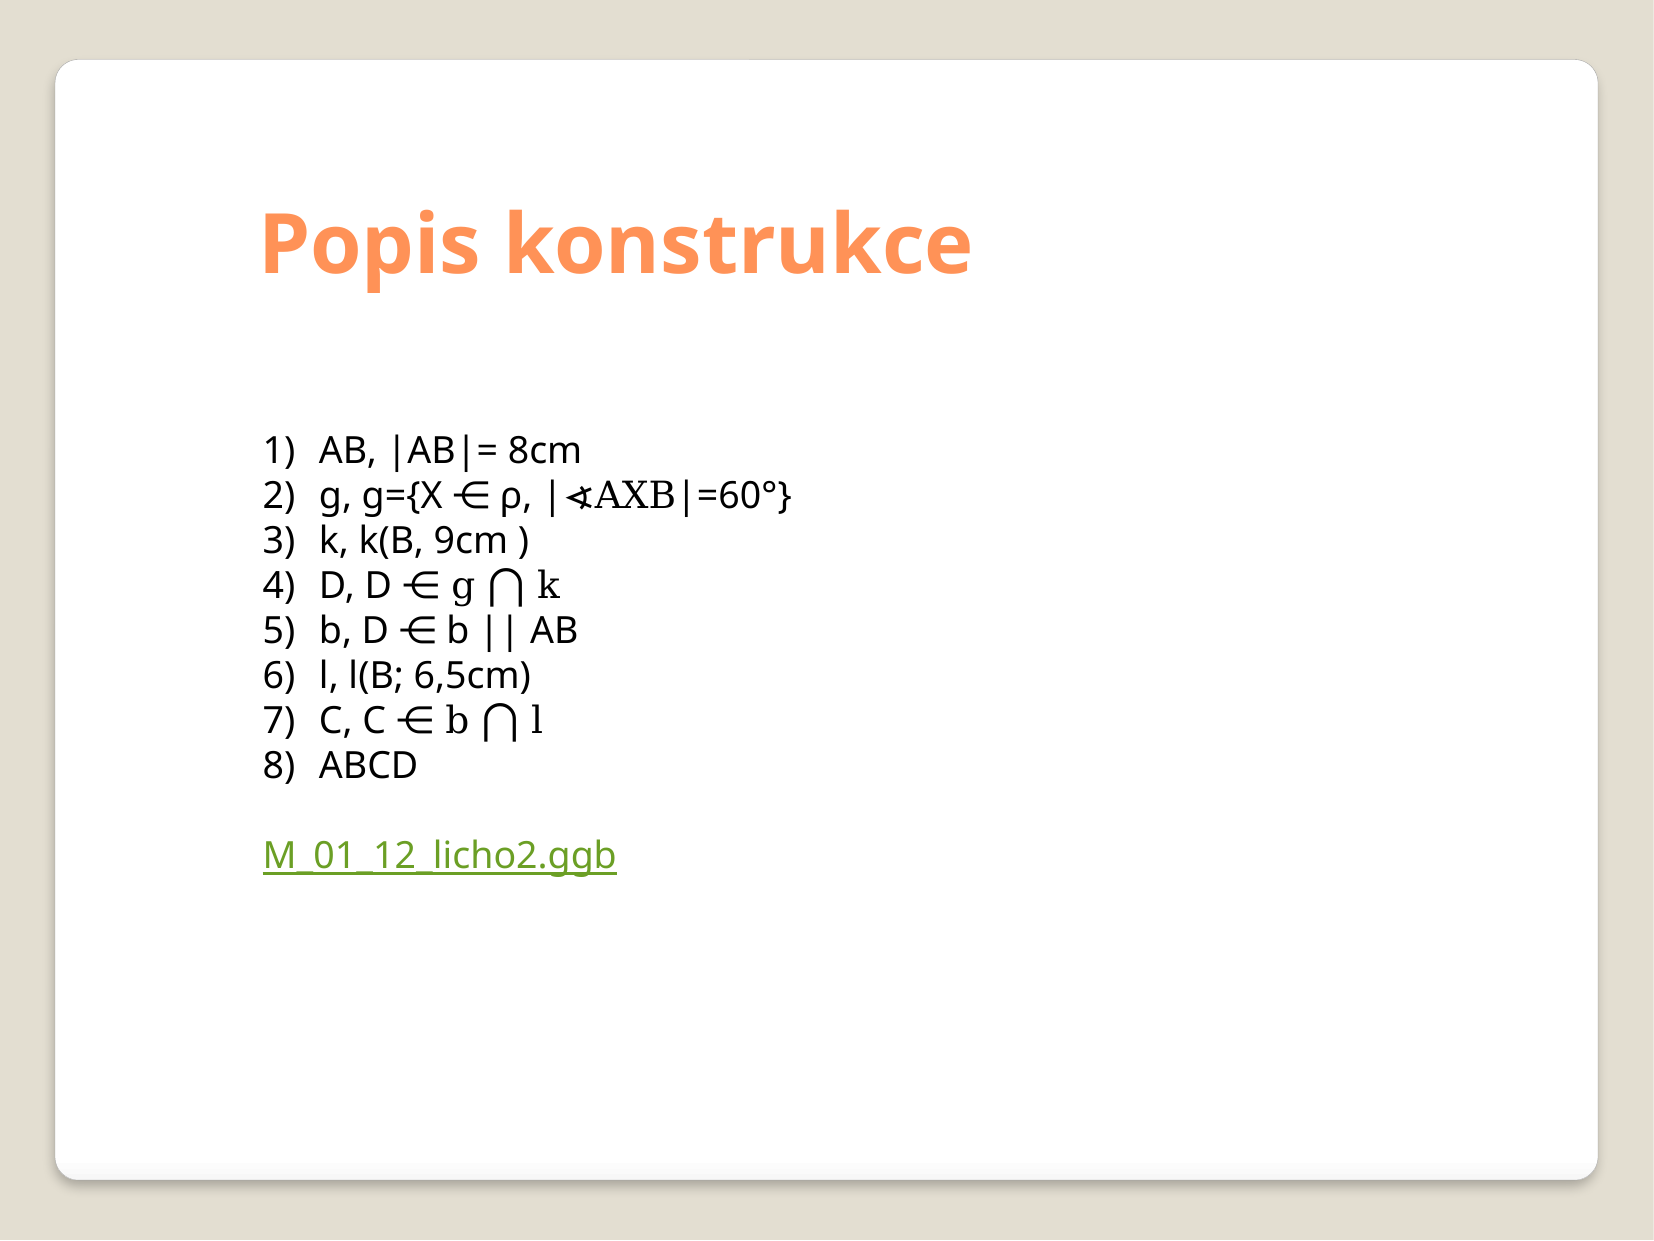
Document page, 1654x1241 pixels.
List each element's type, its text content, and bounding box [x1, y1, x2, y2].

text_box AB, |AB|= 8cm g, g={X ⋲ ρ, |∢AXB|=60°} k, k(B, 9cm ) D, D ⋲ g ⋂ k b, D ⋲ b || AB l, l(B; 6,5cm) C, C ⋲ b ⋂ l ABCD M_01_12_licho2.ggb [247, 419, 1063, 890]
title Popis konstrukce [241, 91, 1654, 299]
